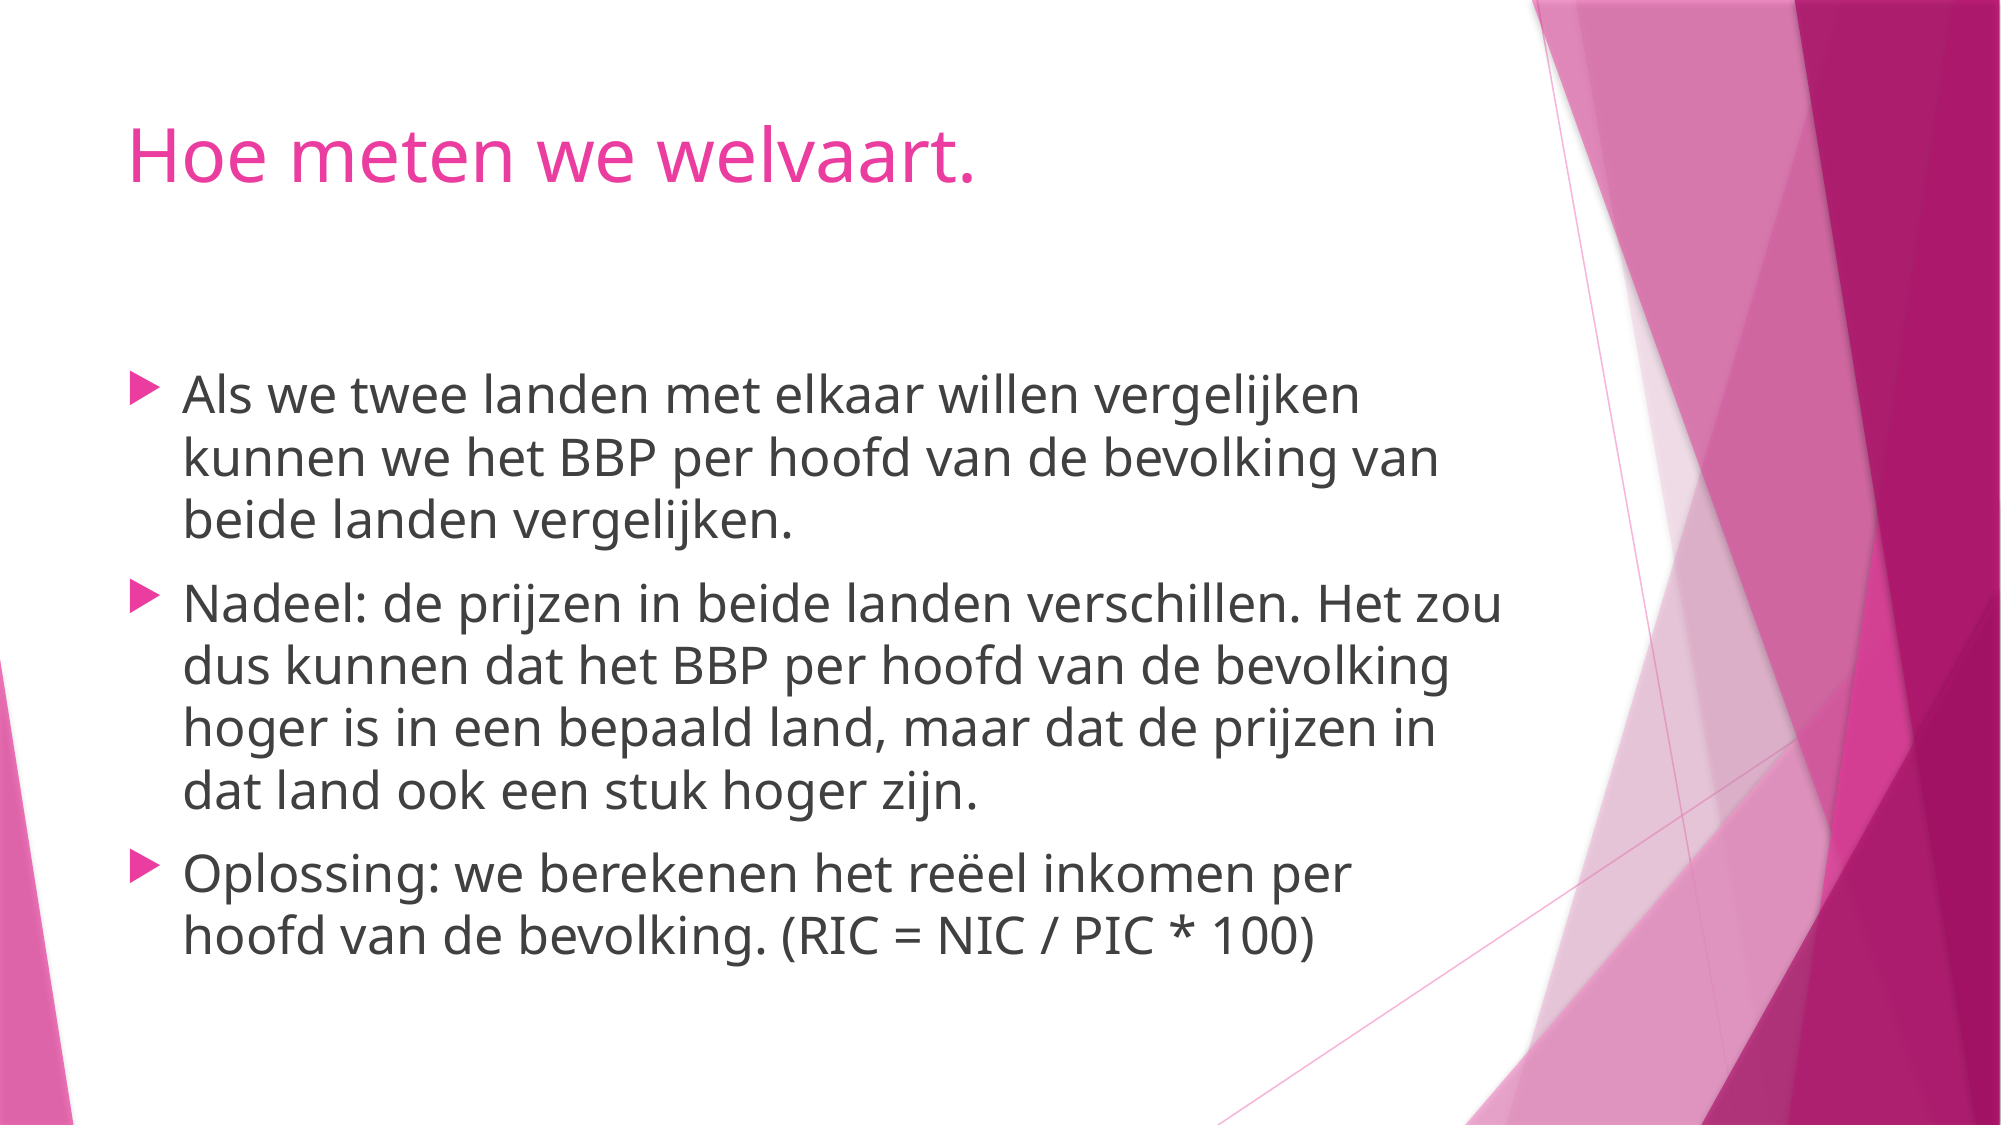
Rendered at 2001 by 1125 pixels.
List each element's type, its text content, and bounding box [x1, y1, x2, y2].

title Hoe meten we welvaart. [111, 99, 1522, 317]
list Als we twee landen met elkaar willen vergelijken kunnen we het BBP per hoofd van de bevolking van beide landen vergelijken. Nadeel: de prijzen in beide landen verschillen. Het zou dus kunnen dat het BBP per hoofd van de bevolking hoger is in een bepaald land, maar dat de prijzen in dat land ook een stuk hoger zijn. Oplossing: we berekenen het reëel inkomen per hoofd van de bevolking. (RIC = NIC / PIC * 100) [111, 354, 1522, 992]
